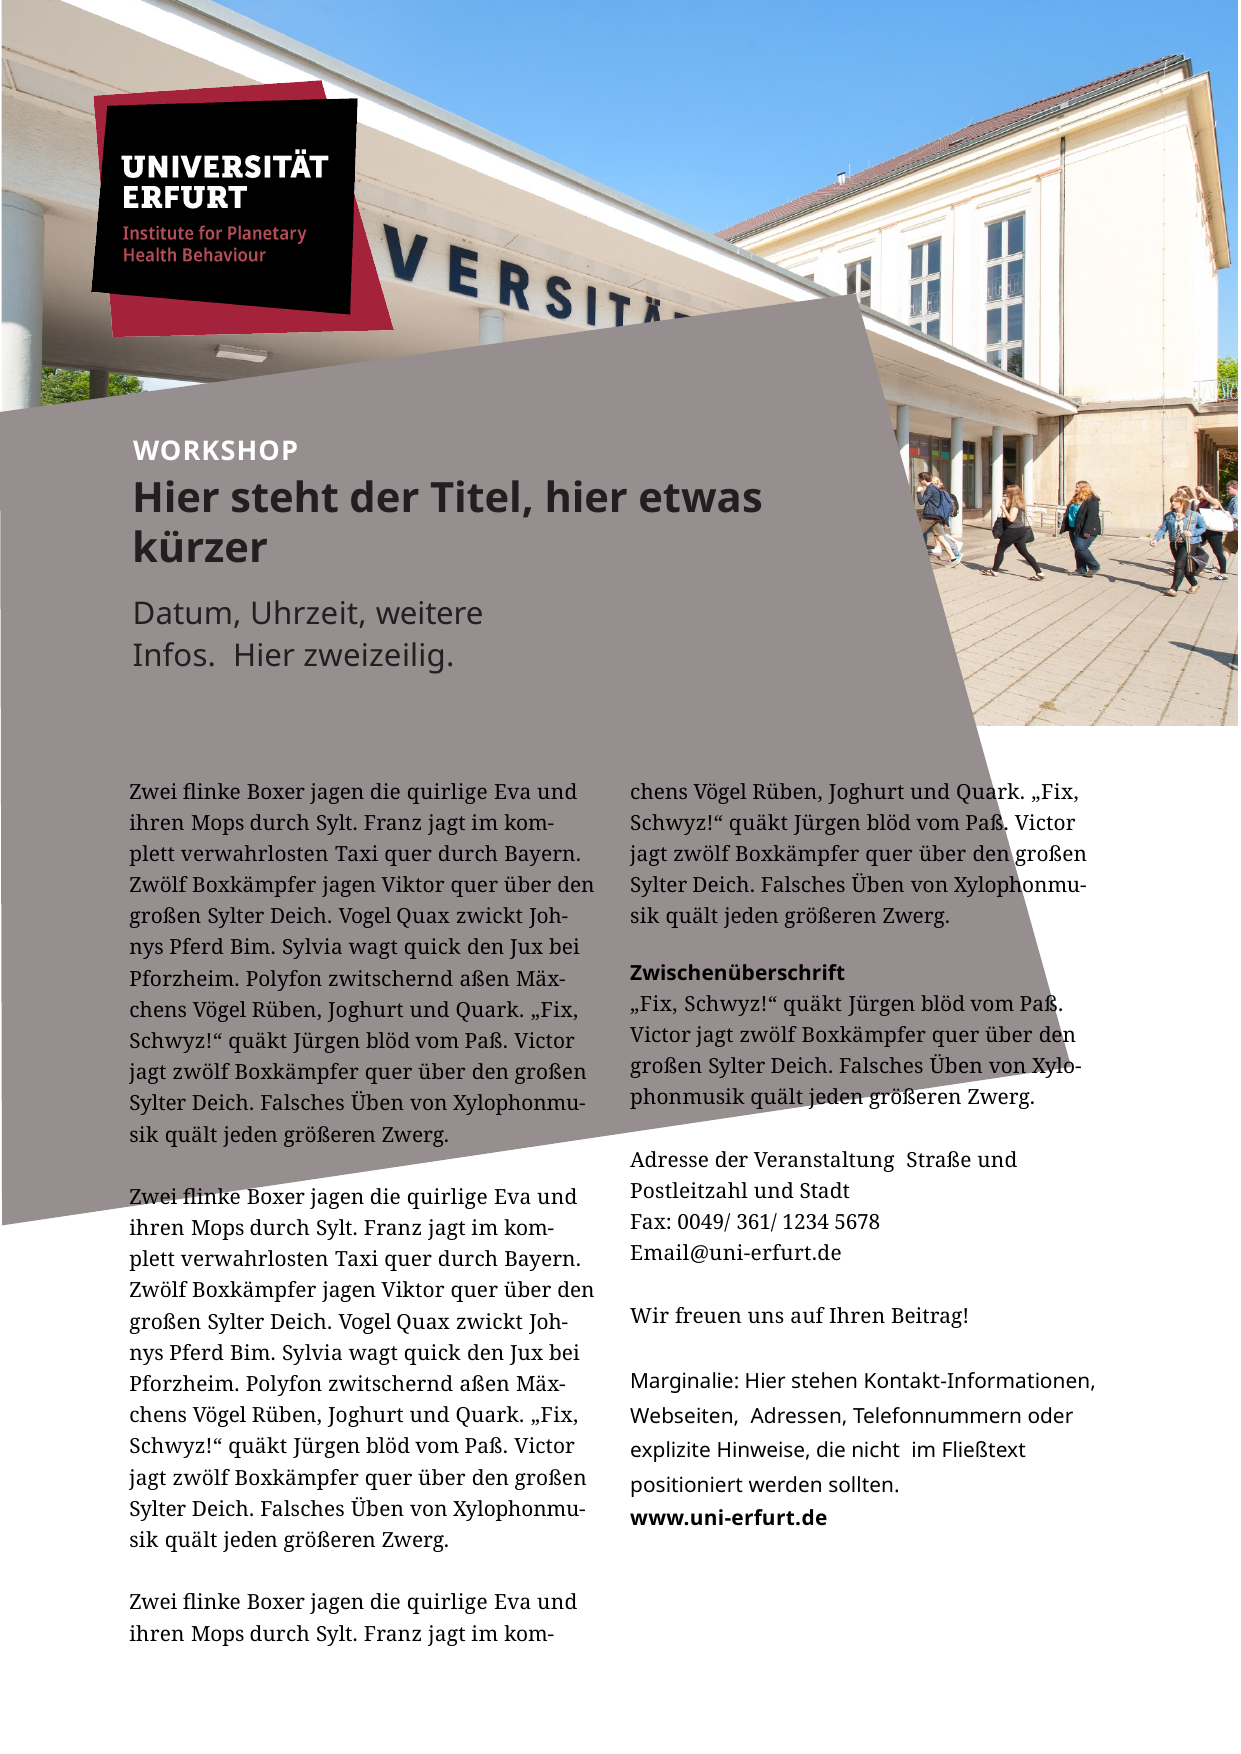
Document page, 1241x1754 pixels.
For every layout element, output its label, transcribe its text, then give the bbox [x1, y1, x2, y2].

text_box [0, 410, 988, 1227]
text_box Zwei flinke Boxer jagen die quirlige Eva und ihren Mops durch Sylt. Franz jagt im kom- plett verwahrlosten Taxi quer durch Bayern. Zwölf Boxkämpfer jagen Viktor quer über den großen Sylter Deich. Vogel Quax zwickt Joh- nys Pferd Bim. Sylvia wagt quick den Jux bei Pforzheim. Polyfon zwitschernd aßen Mäx- chens Vögel Rüben, Joghurt und Quark. „Fix, Schwyz!“ quäkt Jürgen blöd vom Paß. Victor jagt zwölf Boxkämpfer quer über den großen Sylter Deich. Falsches Üben von Xylophonmu- sik quält jeden größeren Zwerg. Zwei flinke Boxer jagen die quirlige Eva und ihren Mops durch Sylt. Franz jagt im kom- plett verwahrlosten Taxi quer durch Bayern. Zwölf Boxkämpfer jagen Viktor quer über den großen Sylter Deich. Vogel Quax zwickt Joh- nys Pferd Bim. Sylvia wagt quick den Jux bei Pforzheim. Polyfon zwitschernd aßen Mäx- chens Vögel Rüben, Joghurt und Quark. „Fix, Schwyz!“ quäkt Jürgen blöd vom Paß. Victor jagt zwölf Boxkämpfer quer über den großen Sylter Deich. Falsches Üben von Xylophonmu- sik quält jeden größeren Zwerg. Zwei flinke Boxer jagen die quirlige Eva und ihren Mops durch Sylt. Franz jagt im kom- Pforzheim. Polyfon zwitschernd aßen Mäx- chens Vögel Rüben, Joghurt und Quark. „Fix, Schwyz!“ quäkt Jürgen blöd vom Paß. Victor jagt zwölf Boxkämpfer quer über den großen Sylter Deich. Falsches Üben von Xylophonmu- sik quält jeden größeren Zwerg. Zwischenüberschrift „Fix, Schwyz!“ quäkt Jürgen blöd vom Paß. Victor jagt zwölf Boxkämpfer quer über den großen Sylter Deich. Falsches Üben von Xylo- phonmusik quält jeden größeren Zwerg. Adresse der Veranstaltung Straße und Postleitzahl und Stadt Fax: 0049/ 361/ 1234 5678 Email@uni-erfurt.de Wir freuen uns auf Ihren Beitrag! Marginalie: Hier stehen Kontakt-Informationen, Webseiten, Adressen, Telefonnummern oder explizite Hinweise, die nicht im Fließtext positioniert werden sollten. www.uni-erfurt.de [112, 764, 1120, 1754]
picture [1, 0, 1241, 726]
